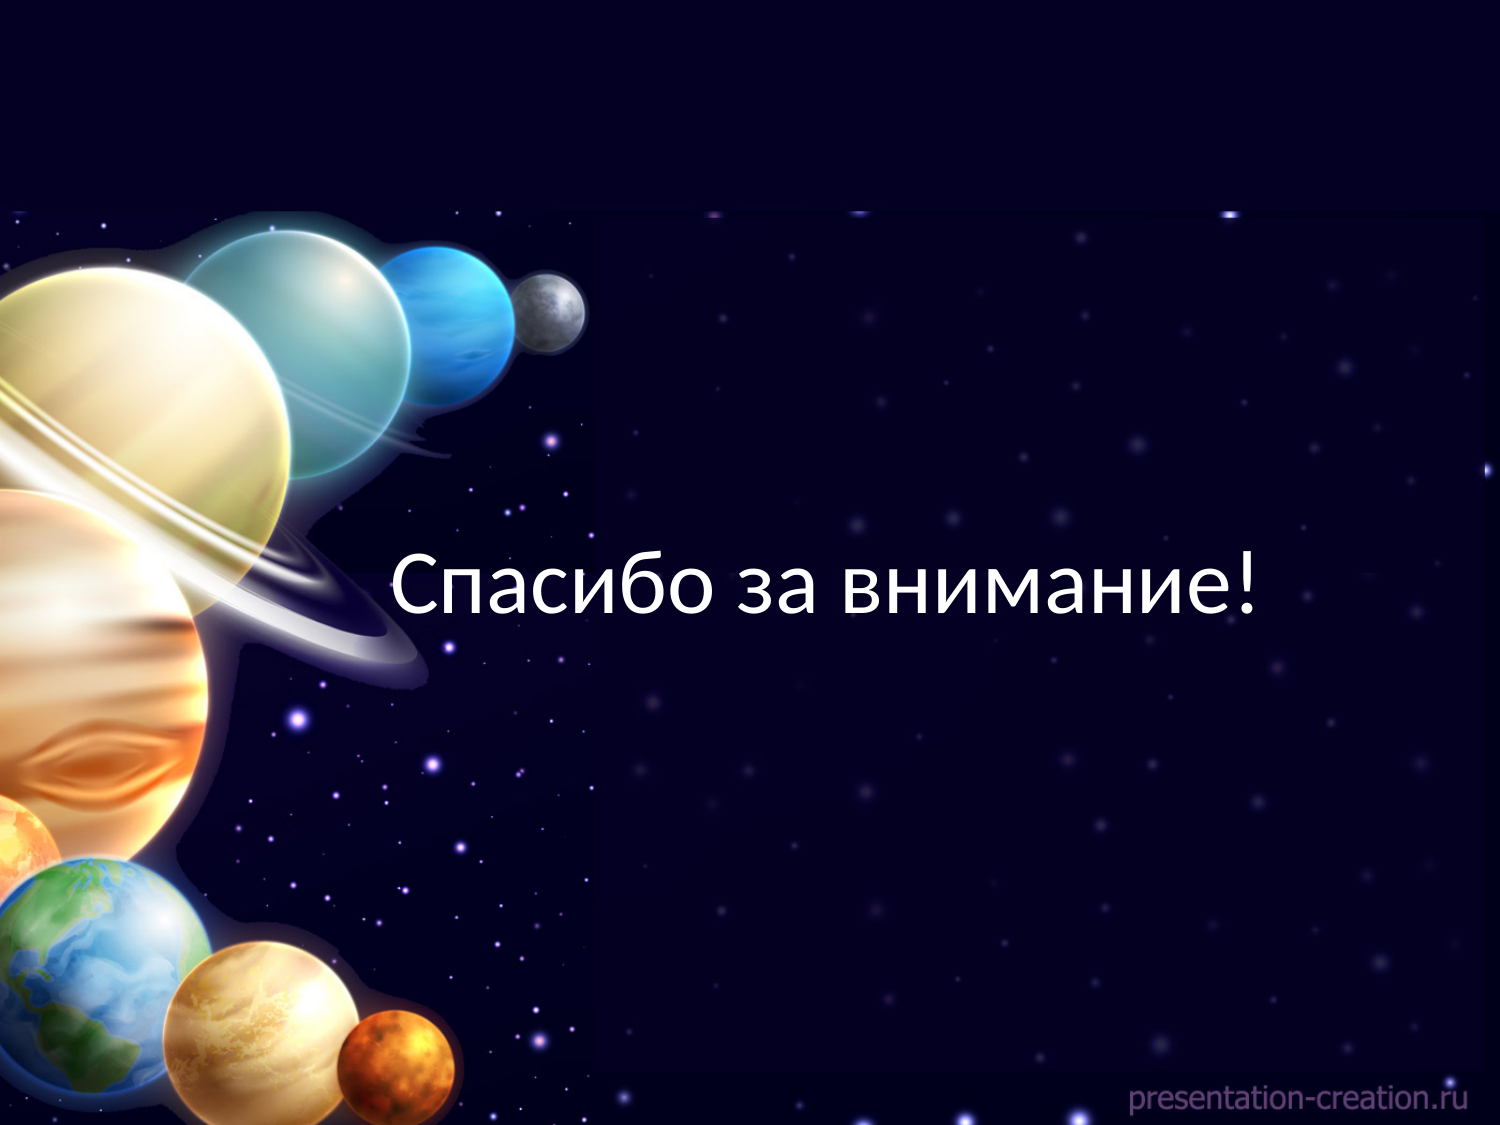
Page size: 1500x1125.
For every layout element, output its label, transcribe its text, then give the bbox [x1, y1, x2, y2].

picture [0, 0, 1500, 1125]
title Спасибо за внимание! [112, 479, 1500, 675]
